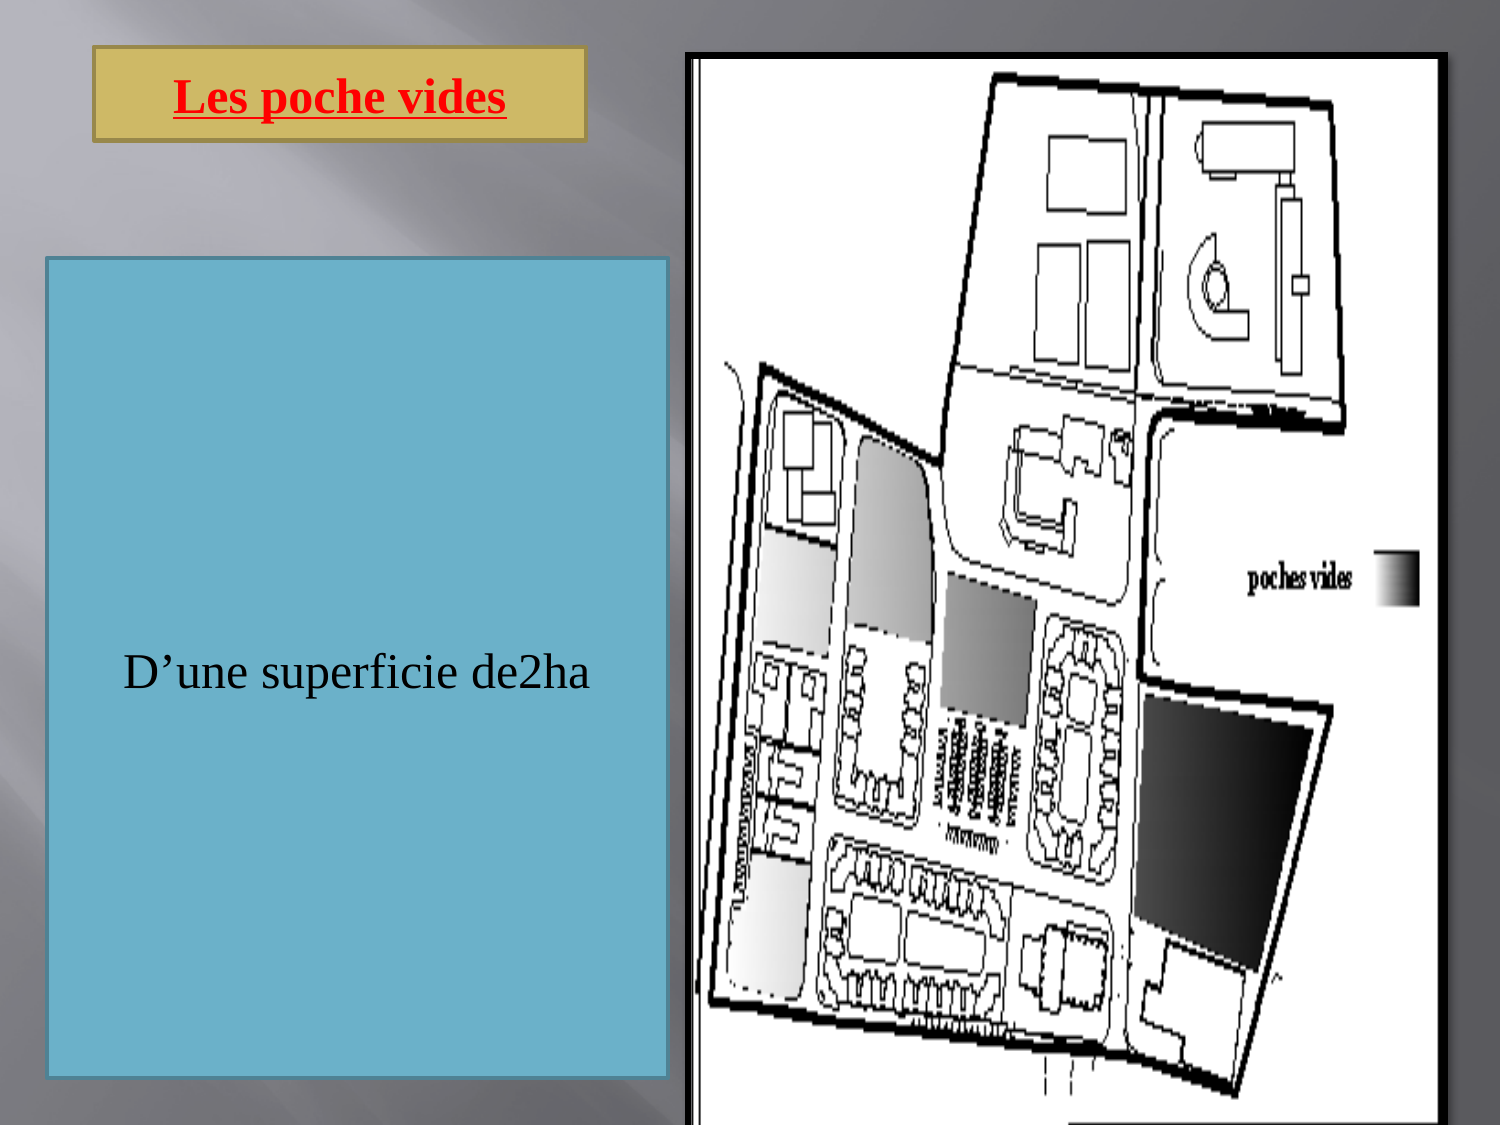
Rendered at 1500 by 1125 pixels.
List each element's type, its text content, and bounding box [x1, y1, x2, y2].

text_box D’une superficie de2ha [45, 256, 670, 1080]
picture [691, 58, 1442, 1125]
text_box Les poche vides [92, 45, 588, 143]
